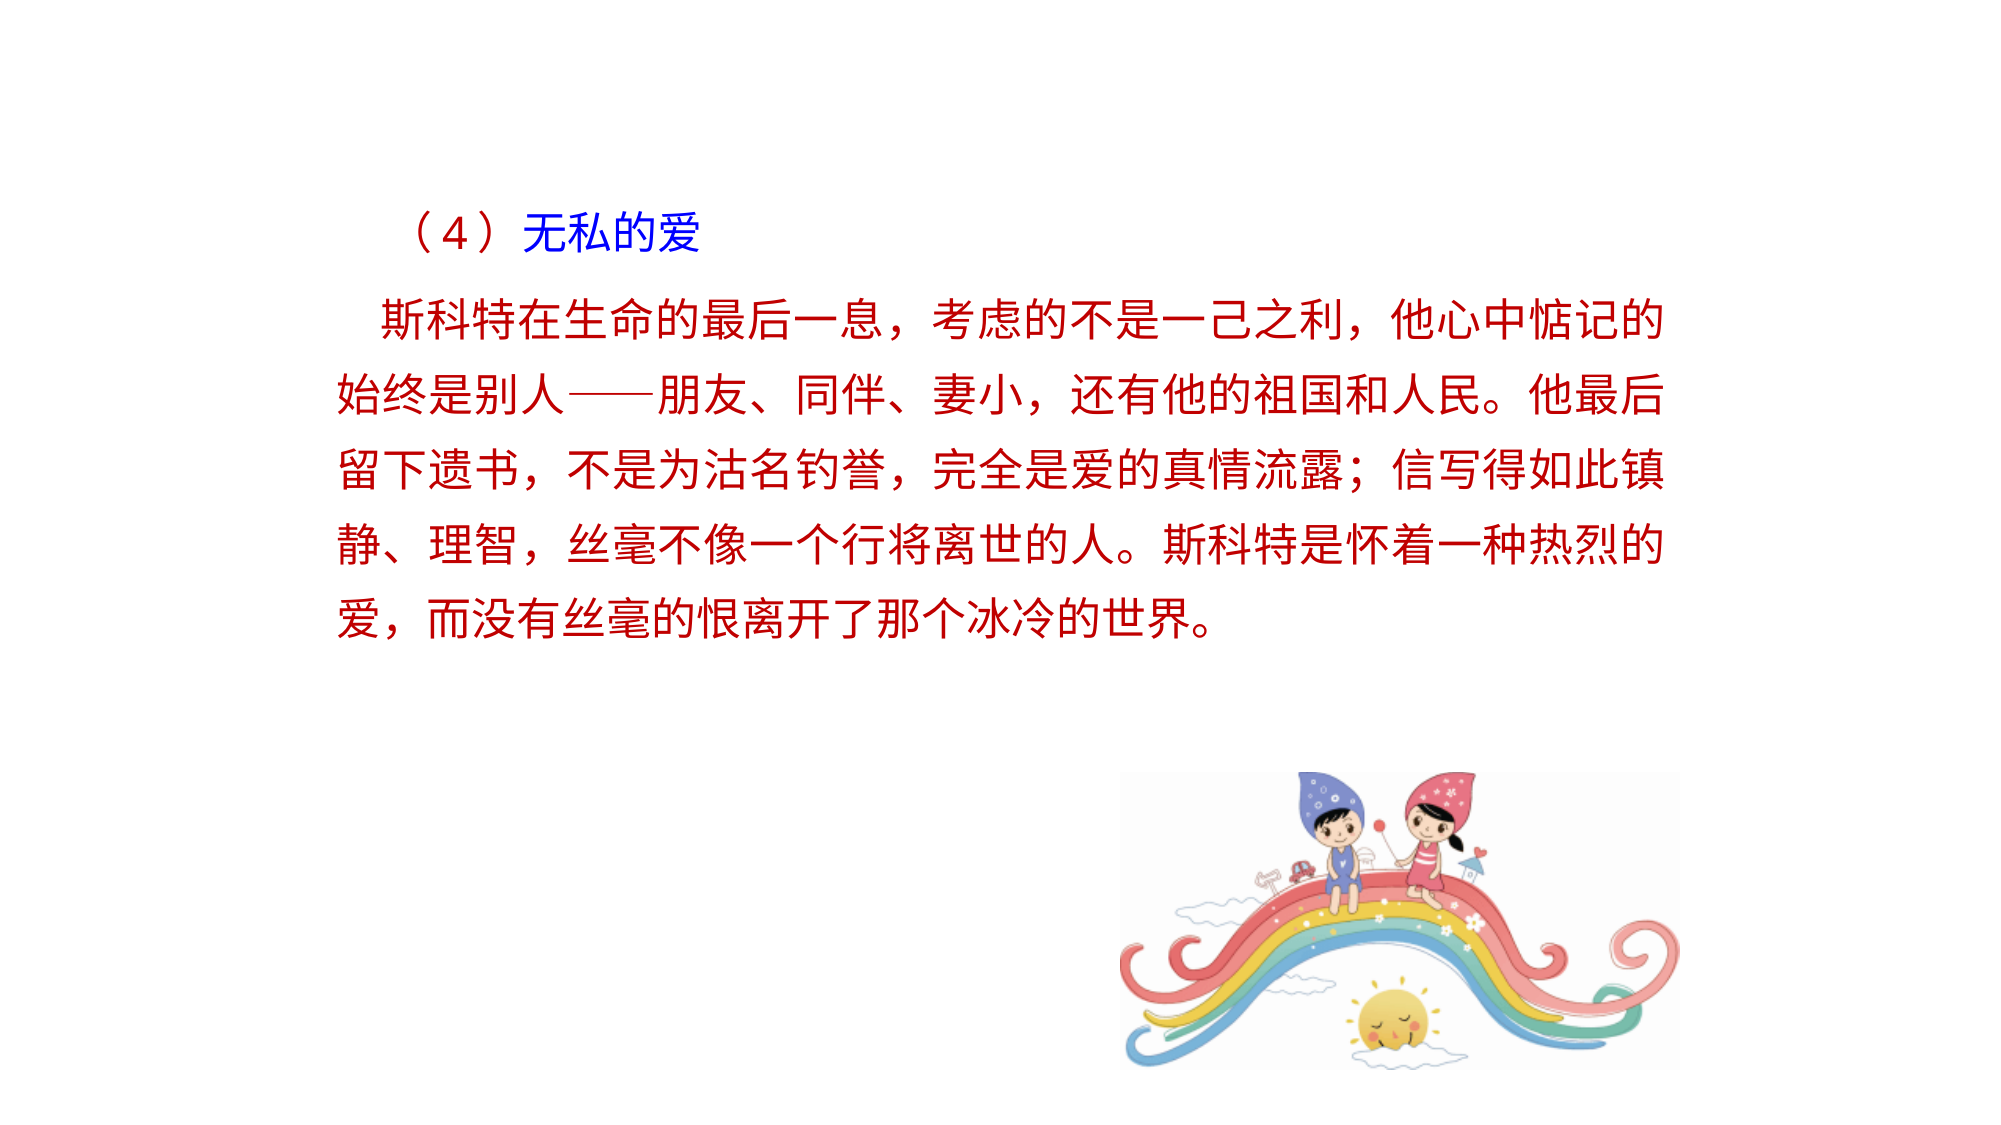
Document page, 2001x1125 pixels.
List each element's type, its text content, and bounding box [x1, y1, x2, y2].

picture [1120, 772, 1680, 1070]
list （4）无私的爱 斯科特在生命的最后一息，考虑的不是一己之利，他心中惦记的始终是别人——朋友、同伴、妻小，还有他的祖国和人民。他最后留下遗书，不是为沽名钓誉，完全是爱的真情流露；信写得如此镇静、理智，丝毫不像一个行将离世的人。斯科特是怀着一种热烈的爱，而没有丝毫的恨离开了那个冰冷的世界。 [321, 90, 1681, 832]
